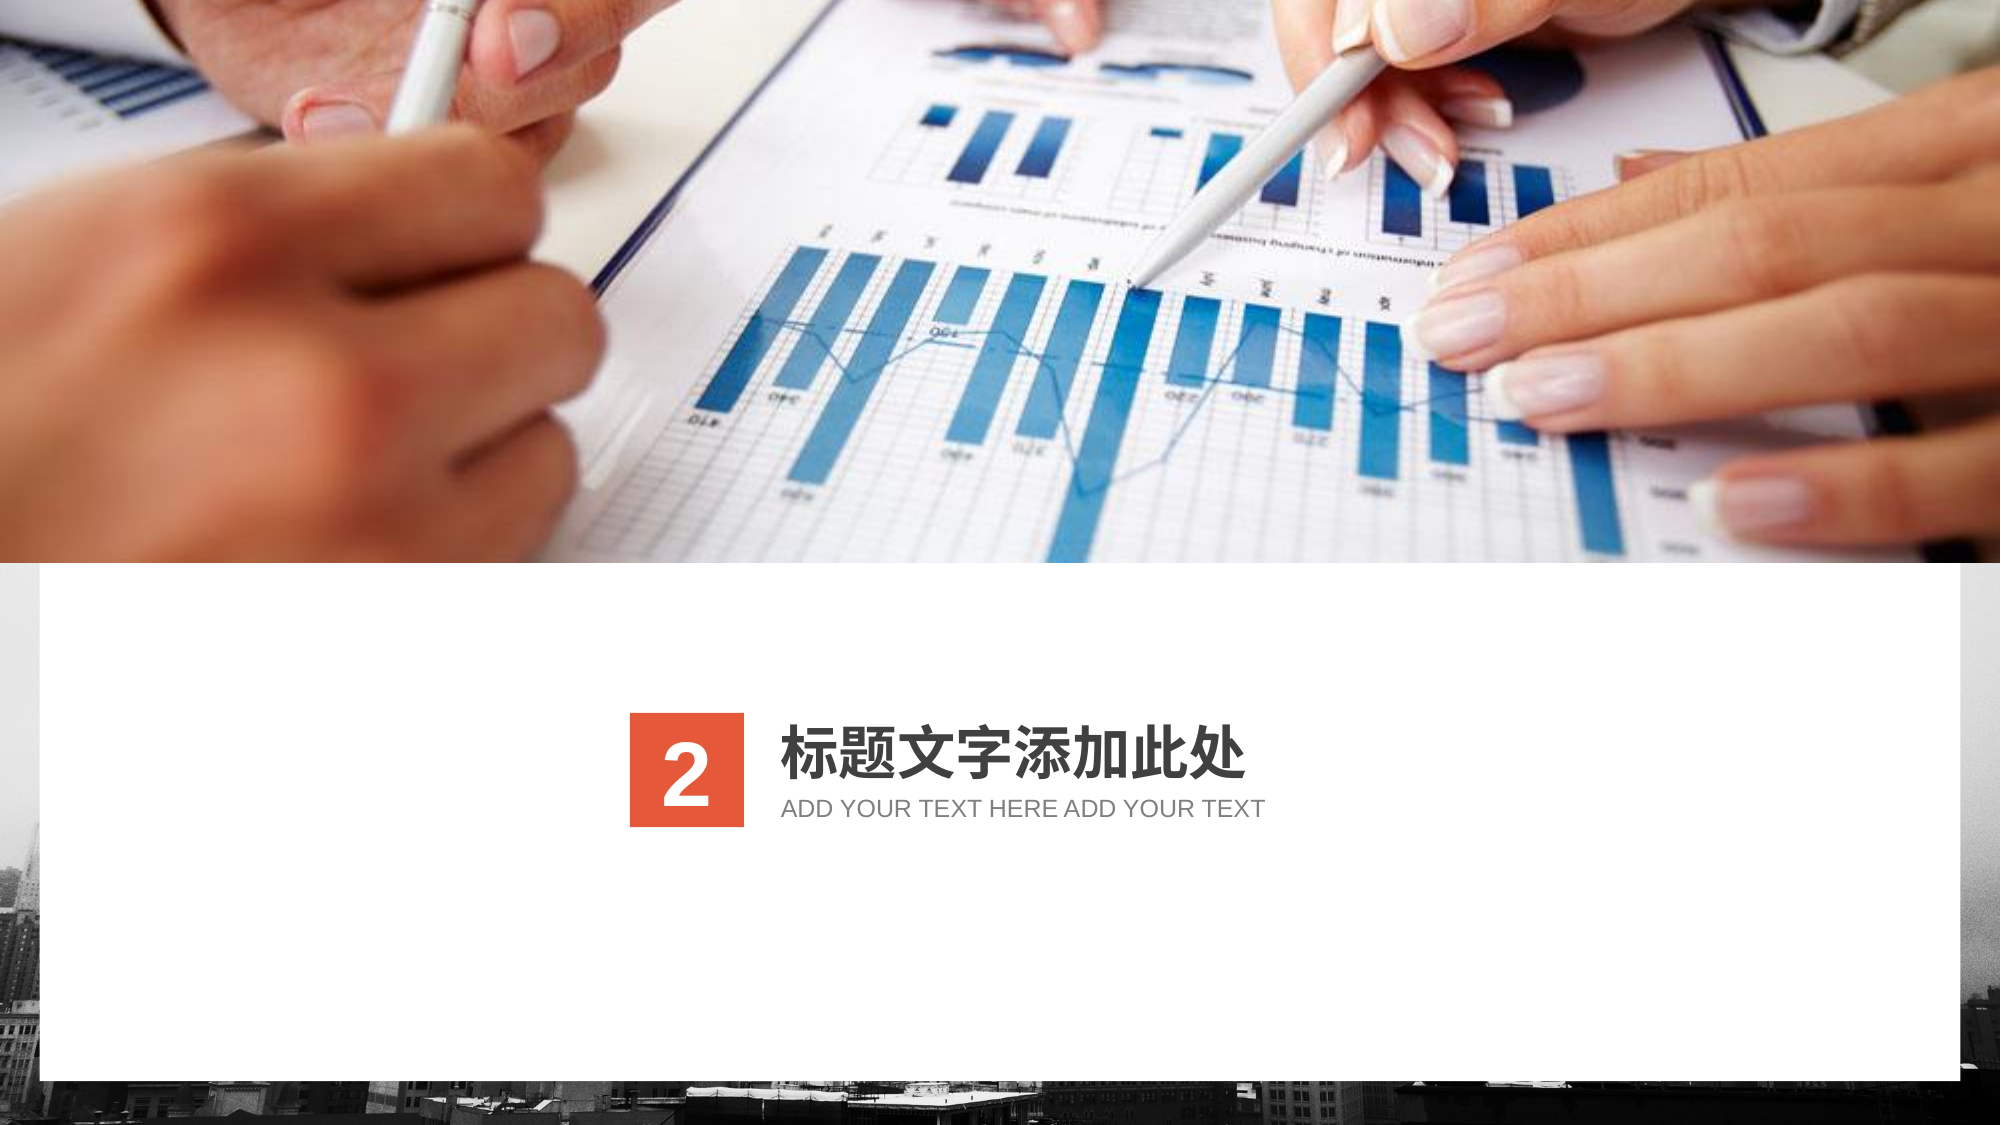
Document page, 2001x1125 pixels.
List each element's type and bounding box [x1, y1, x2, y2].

text_box [629, 709, 1371, 831]
picture [0, 0, 2000, 1125]
